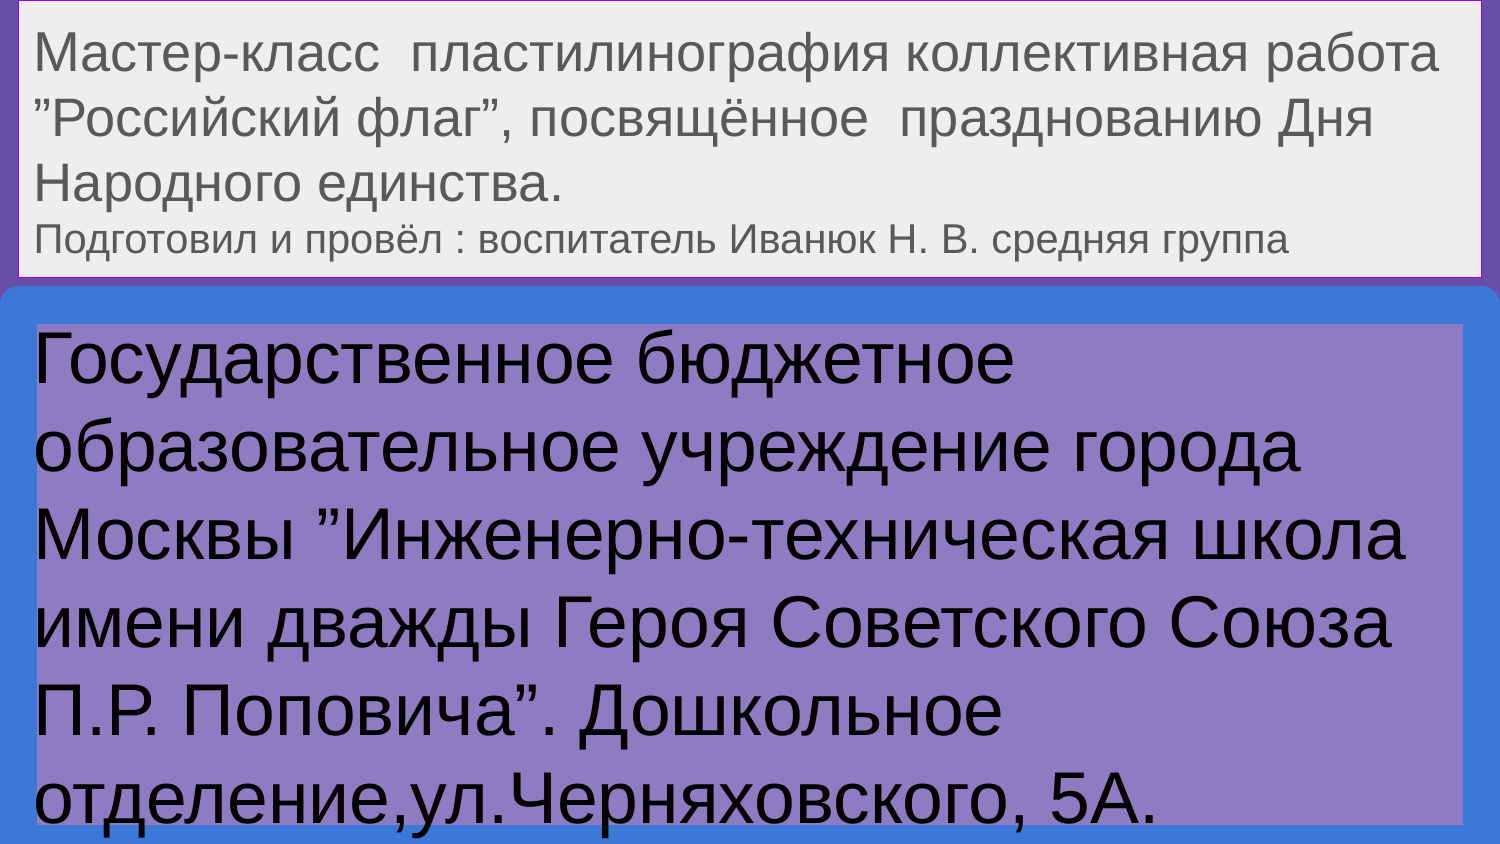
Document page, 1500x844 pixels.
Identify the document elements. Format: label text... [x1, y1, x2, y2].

title Государственное бюджетное образовательное учреждение города Москвы ”Инженерно-техническая школа имени дважды Героя Советского Союза П.Р. Поповича”. Дошкольное отделение,ул.Черняховского, 5А. [18, 305, 1482, 844]
text_box Мастер-класс пластилинография коллективная работа ”Российский флаг”, посвящённое празднованию Дня Народного единства. Подготовил и провёл : воспитатель Иванюк Н. В. средняя группа [18, 0, 1482, 278]
